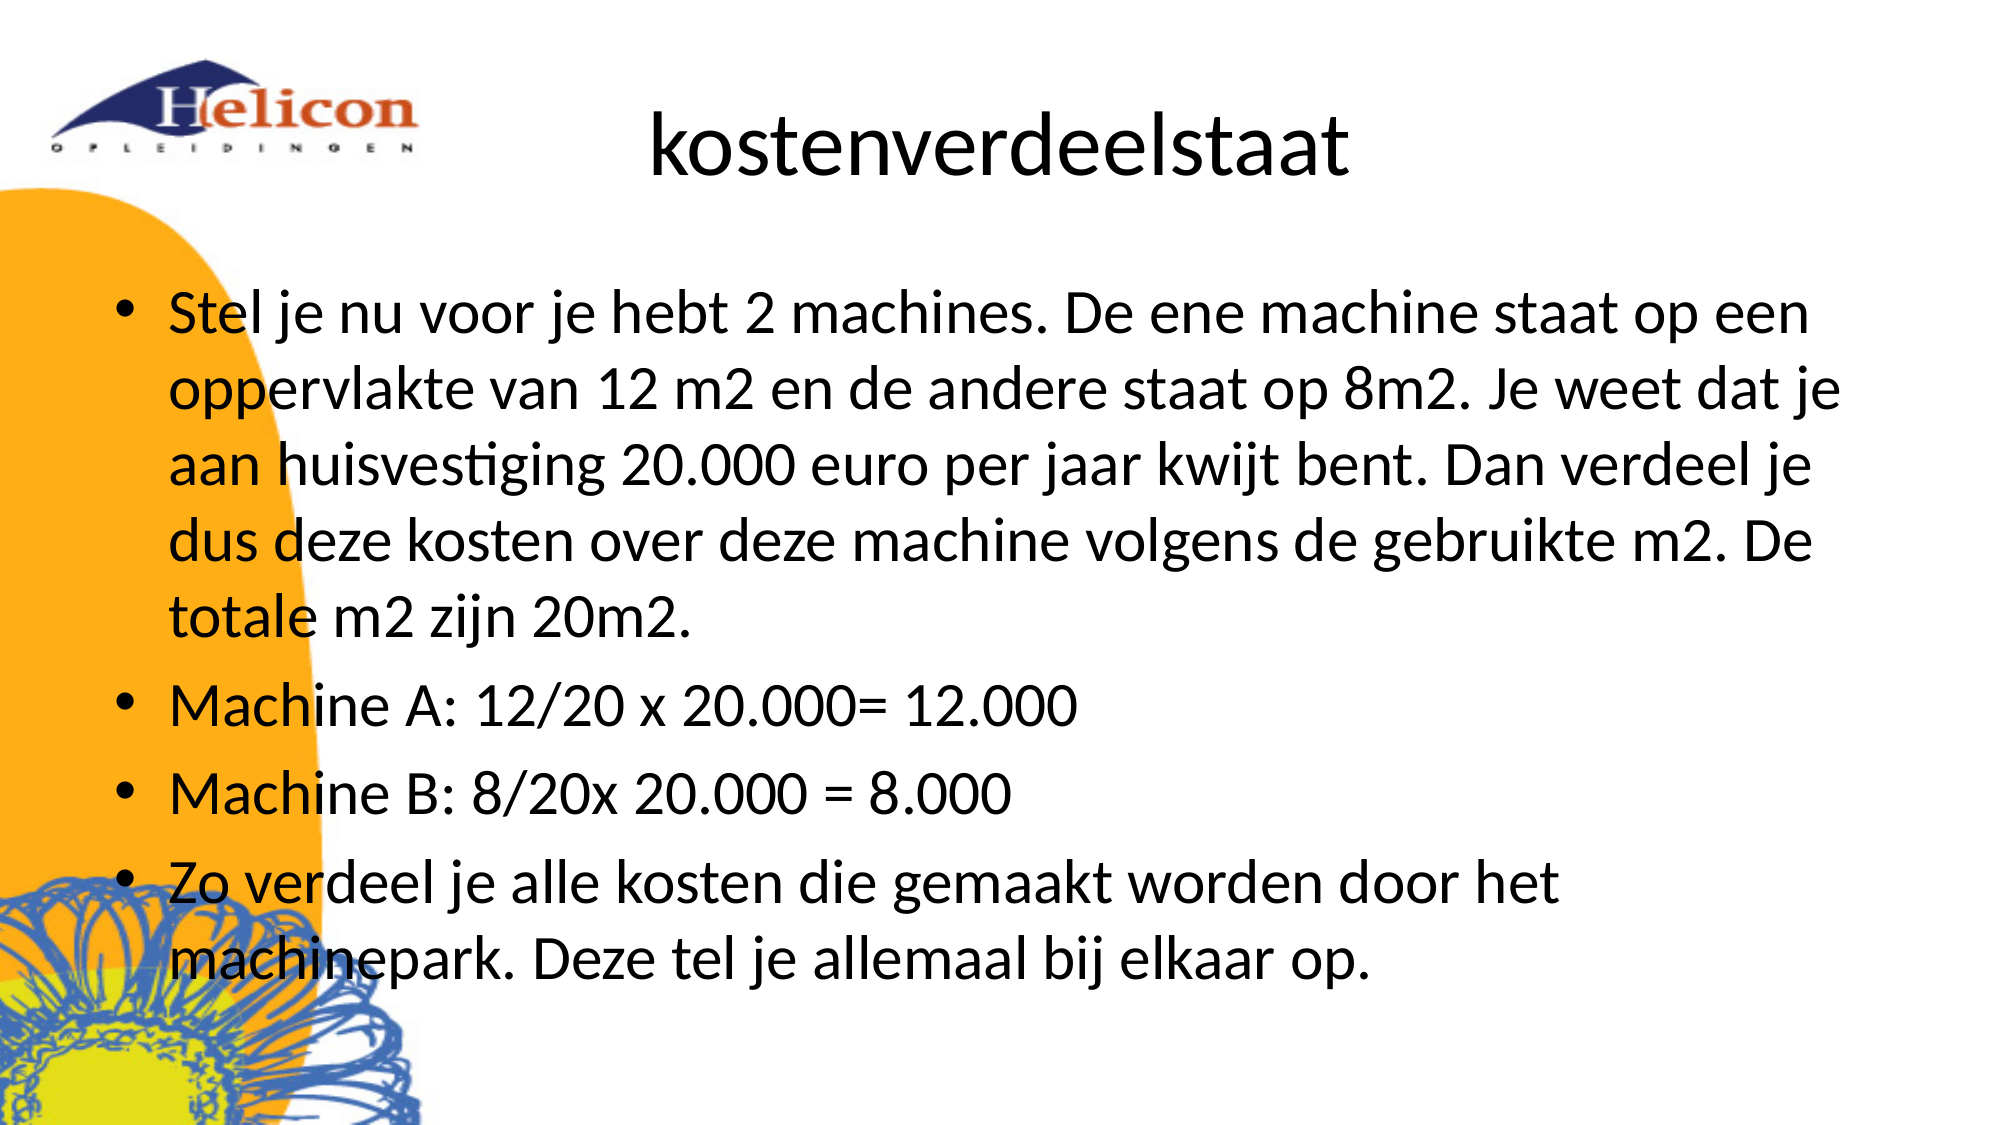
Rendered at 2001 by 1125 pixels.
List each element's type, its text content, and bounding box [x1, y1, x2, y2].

list Stel je nu voor je hebt 2 machines. De ene machine staat op een oppervlakte van 12 m2 en de andere staat op 8m2. Je weet dat je aan huisvestiging 20.000 euro per jaar kwijt bent. Dan verdeel je dus deze kosten over deze machine volgens de gebruikte m2. De totale m2 zijn 20m2. Machine A: 12/20 x 20.000= 12.000 Machine B: 8/20x 20.000 = 8.000 Zo verdeel je alle kosten die gemaakt worden door het machinepark. Deze tel je allemaal bij elkaar op. [99, 262, 1900, 1005]
picture [0, 0, 2001, 1125]
title kostenverdeelstaat [99, 45, 1900, 233]
